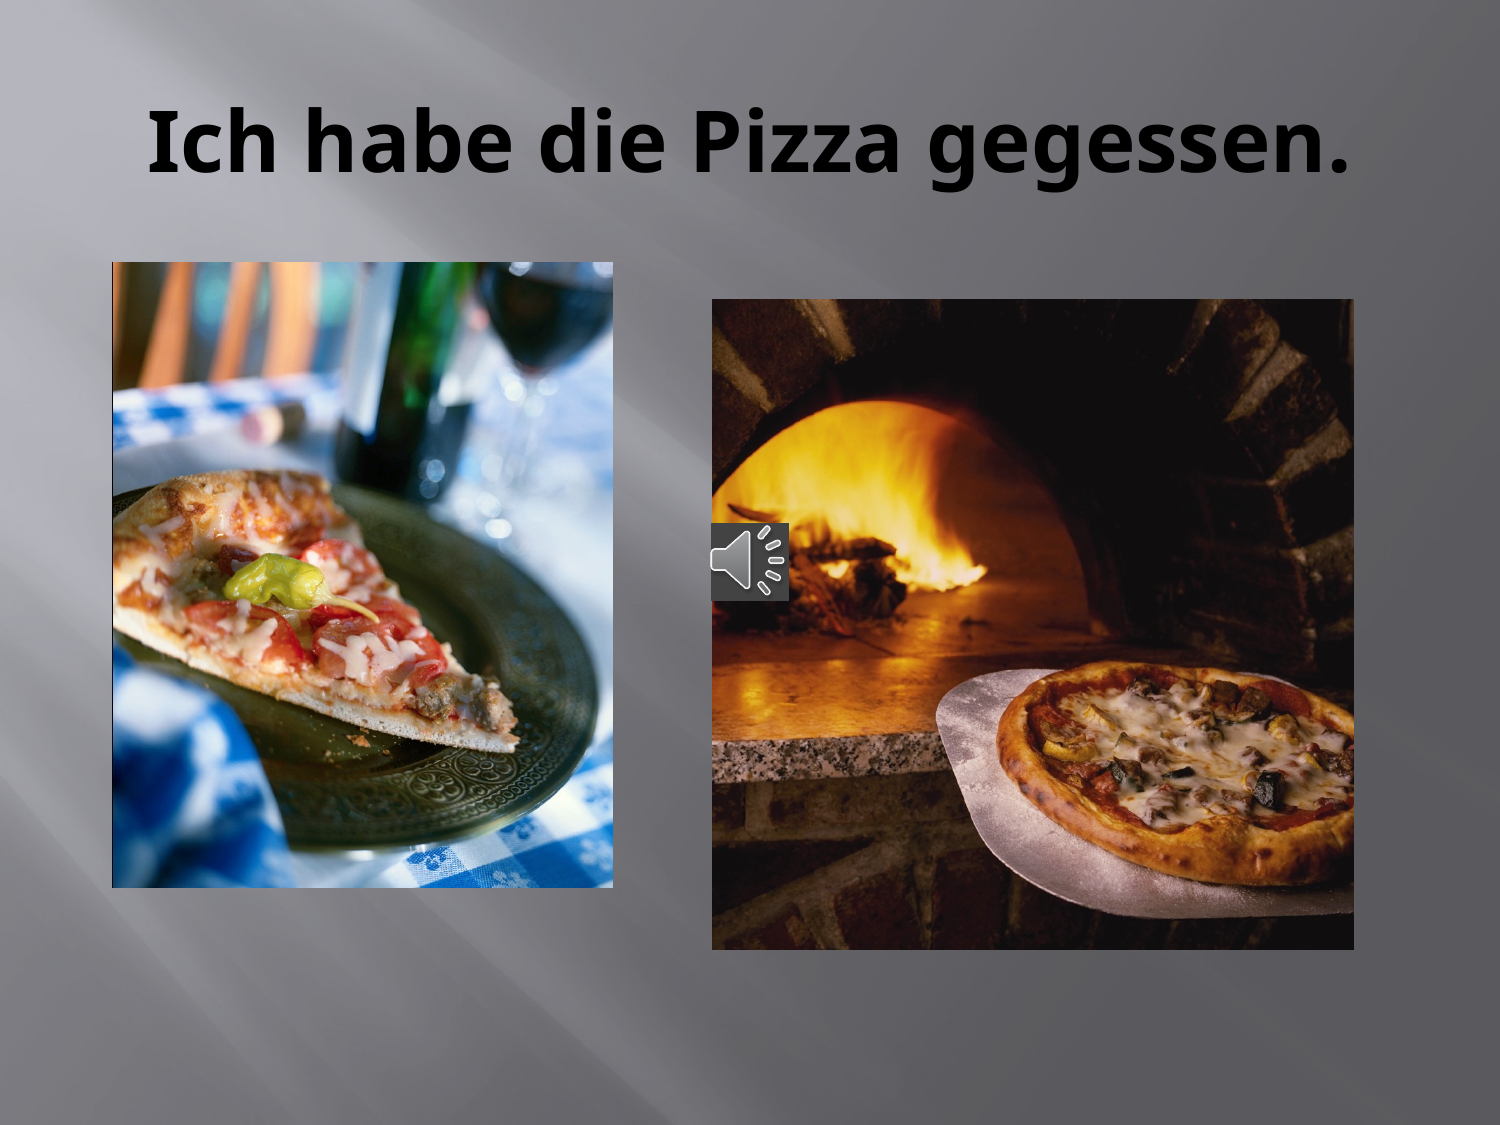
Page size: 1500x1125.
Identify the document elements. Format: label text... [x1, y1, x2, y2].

picture [112, 262, 613, 888]
picture [709, 299, 1354, 951]
title Ich habe die Pizza gegessen. [75, 45, 1425, 233]
